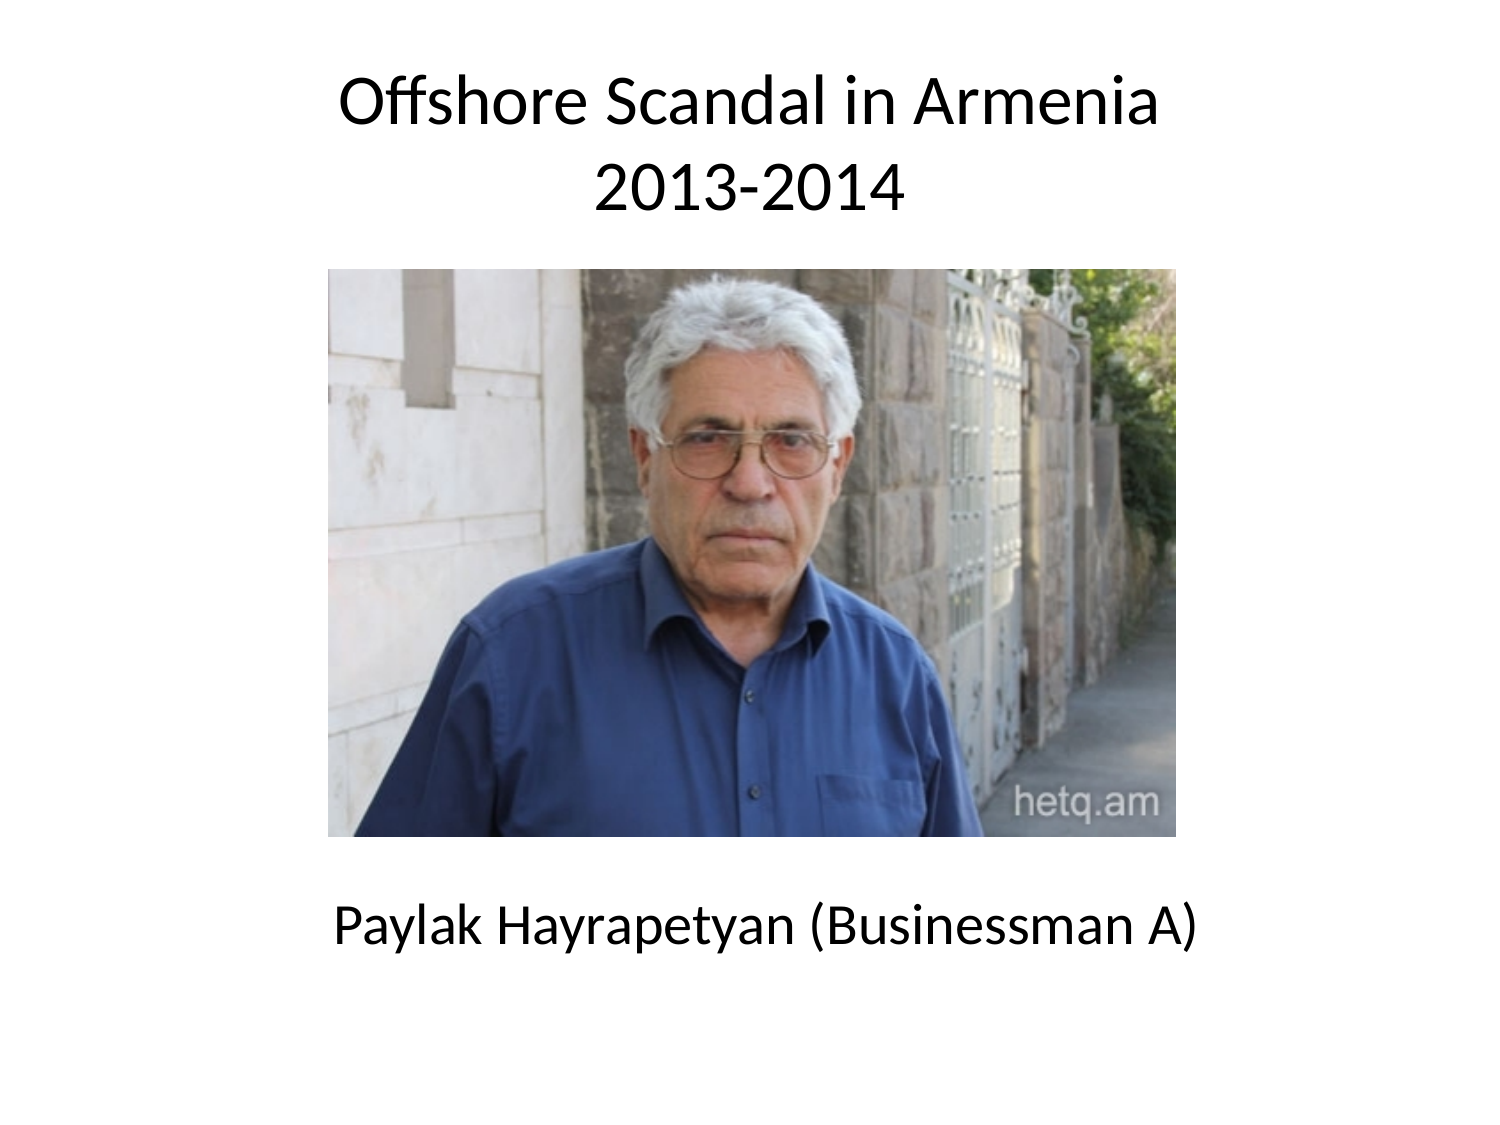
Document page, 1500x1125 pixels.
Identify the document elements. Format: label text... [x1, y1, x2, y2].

text_box Paylak Hayrapetyan (Businessman A) [304, 878, 1243, 964]
title Offshore Scandal in Armenia 2013-2014 [75, 45, 1425, 233]
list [327, 269, 1176, 838]
